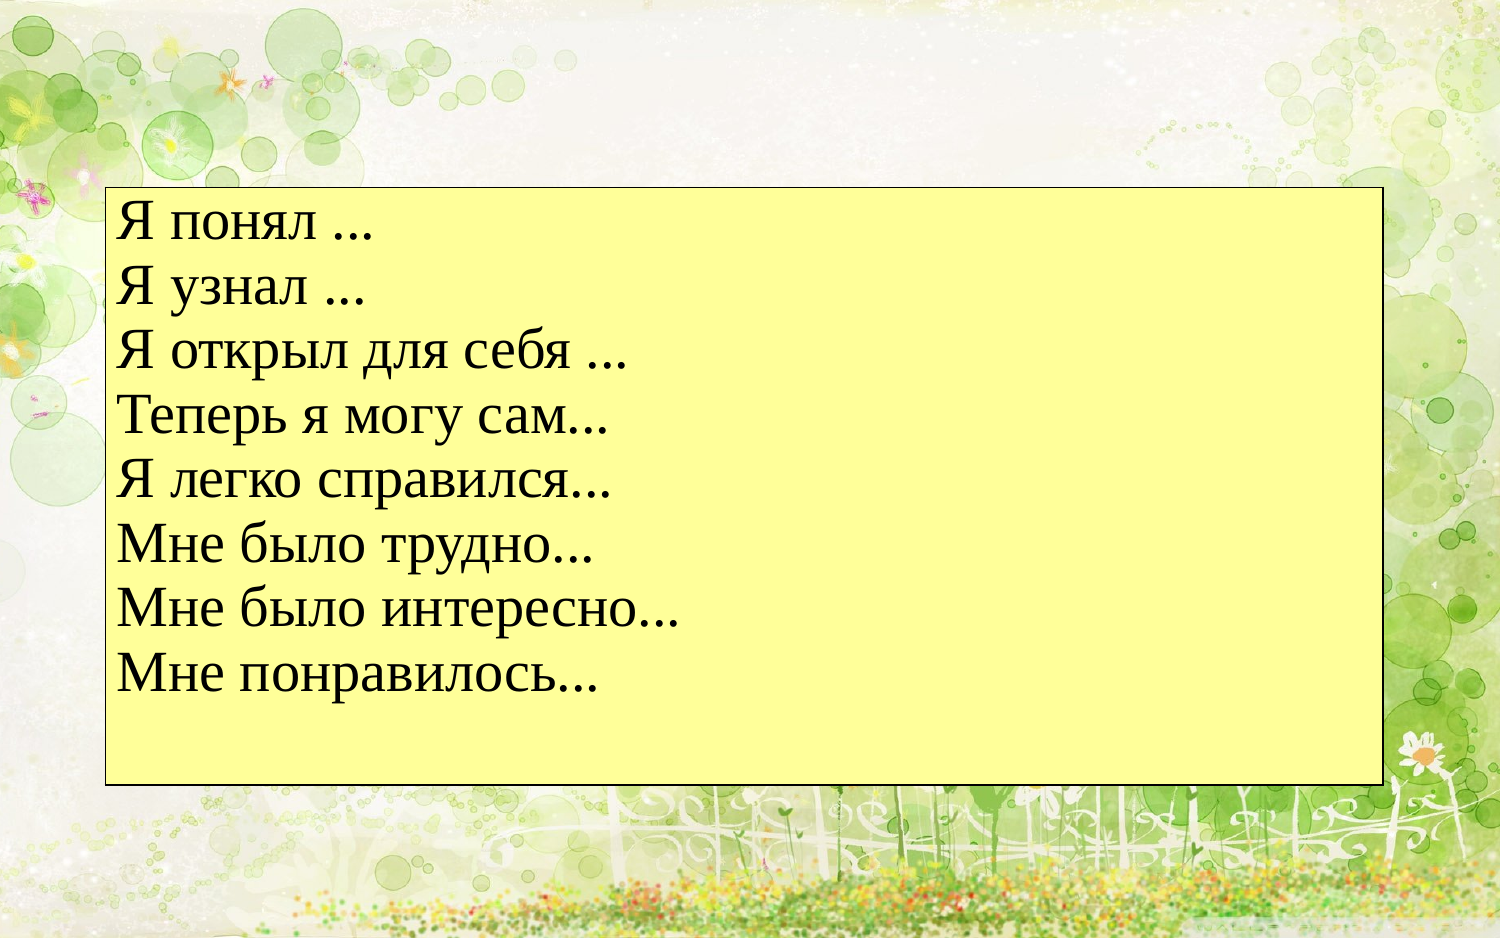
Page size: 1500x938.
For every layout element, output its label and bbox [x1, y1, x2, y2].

list [0, 0, 1500, 938]
